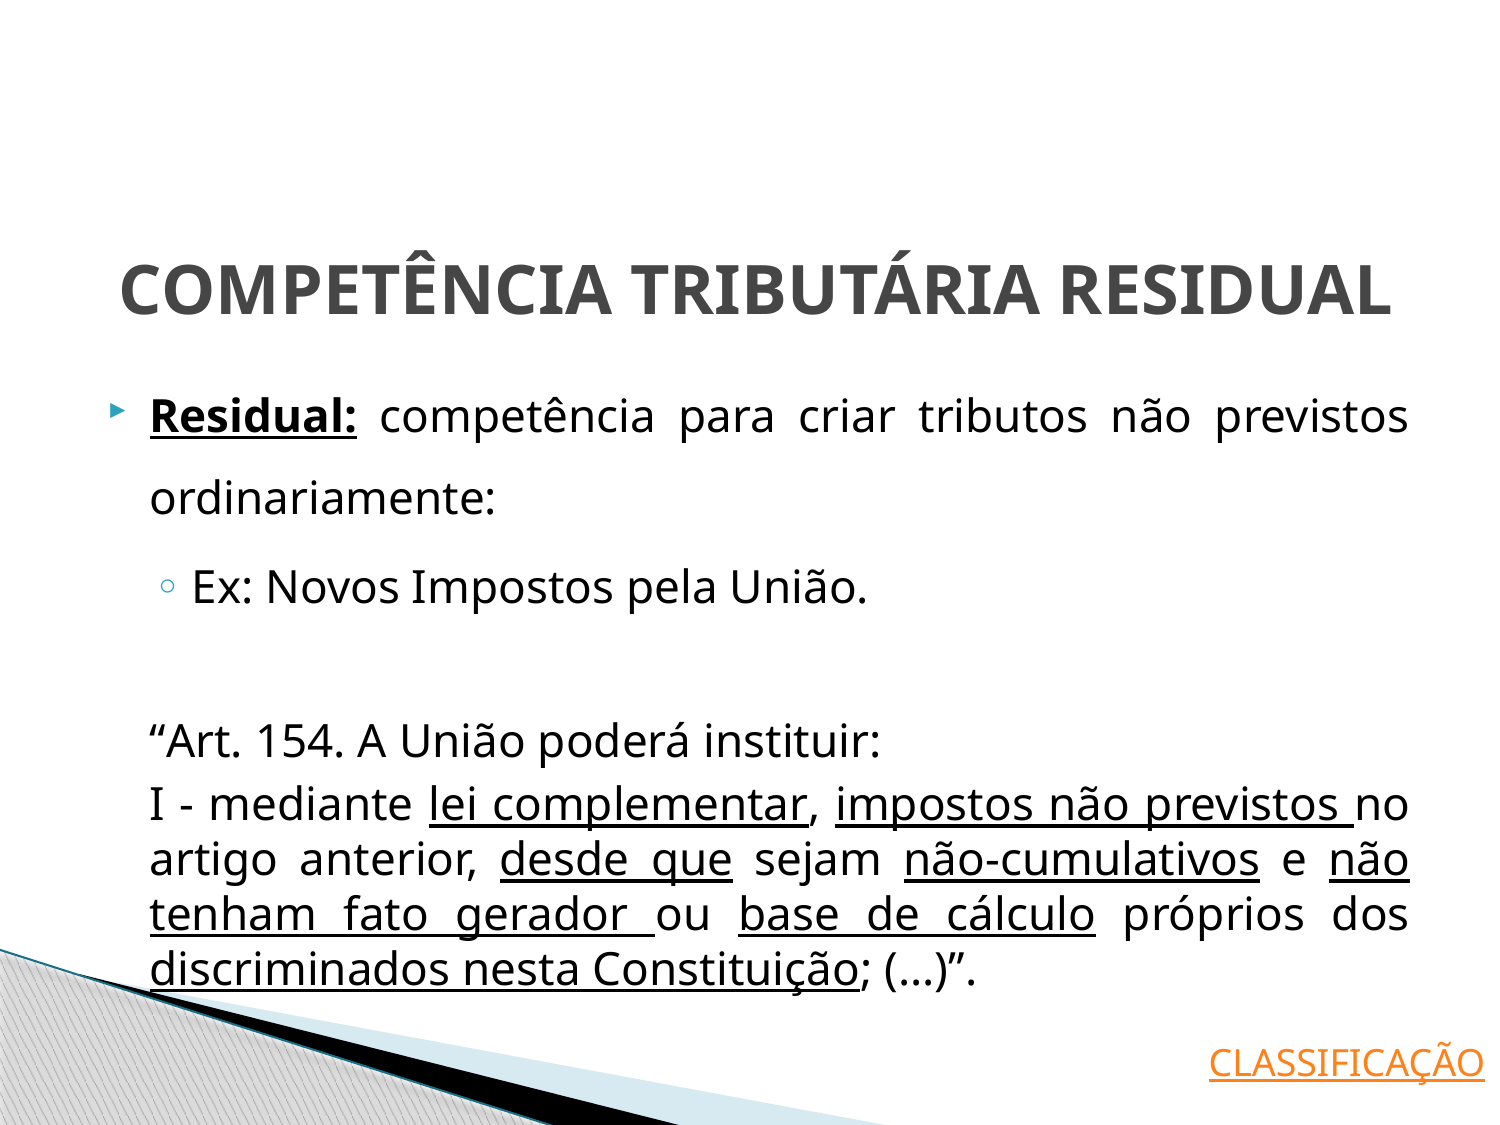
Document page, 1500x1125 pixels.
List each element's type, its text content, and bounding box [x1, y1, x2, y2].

title COMPETÊNCIA TRIBUTÁRIA RESIDUAL [82, 199, 1432, 375]
list Residual: competência para criar tributos não previstos ordinariamente: Ex: Novos Impostos pela União. “Art. 154. A União poderá instituir: I - mediante lei complementar, impostos não previstos no artigo anterior, desde que sejam não-cumulativos e não tenham fato gerador ou base de cálculo próprios dos discriminados nesta Constituição; (...)”. [75, 351, 1425, 1032]
text_box CLASSIFICAÇÃO [1171, 1031, 1500, 1097]
